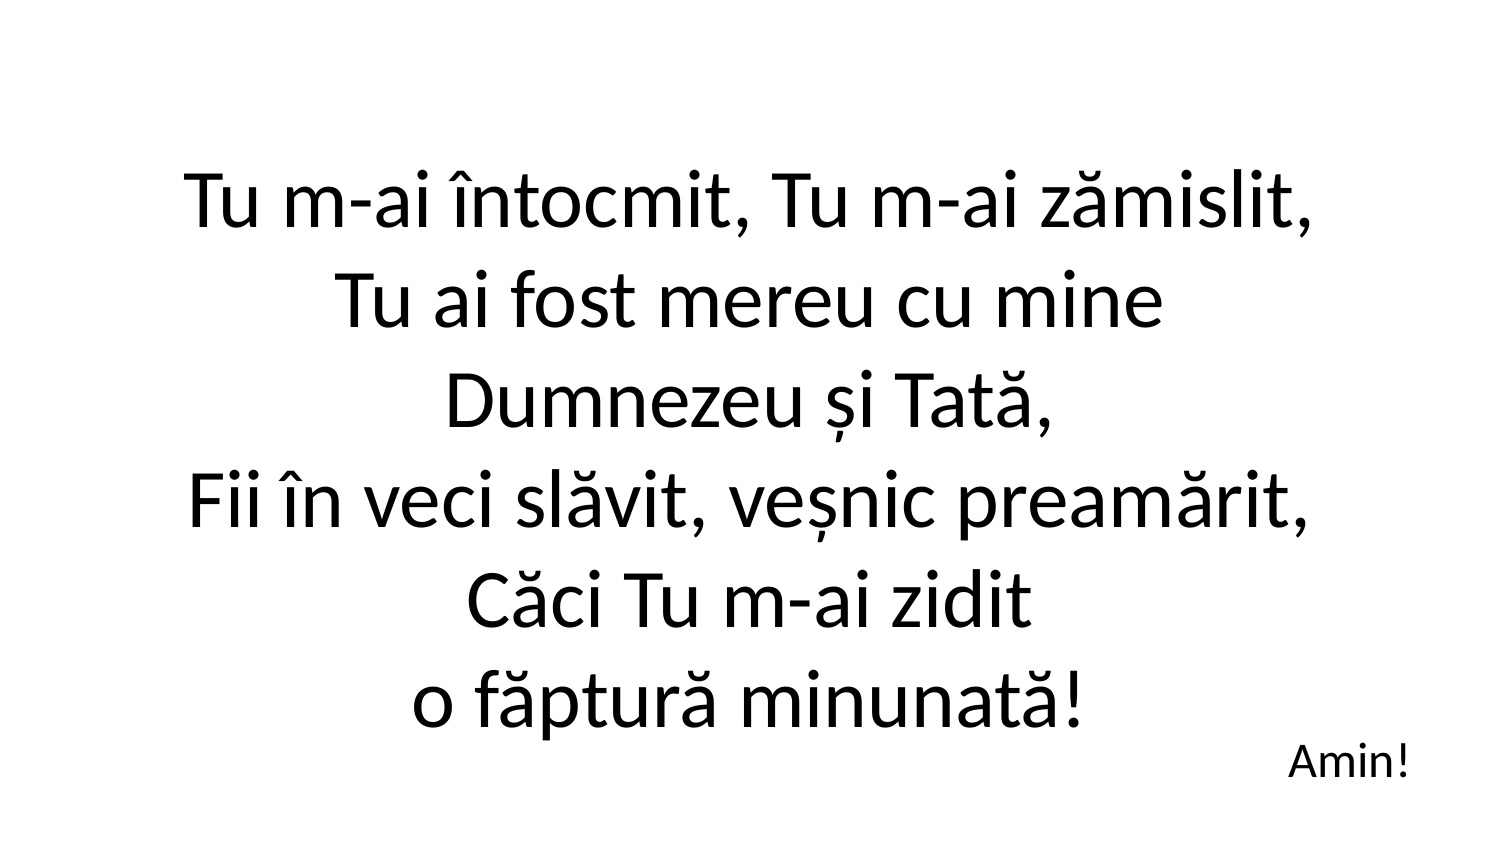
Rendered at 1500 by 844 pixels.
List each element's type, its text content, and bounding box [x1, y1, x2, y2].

text_box Tu m-ai întocmit, Tu m-ai zămislit, Tu ai fost mereu cu mine Dumnezeu și Tată, Fii în veci slăvit, veșnic preamărit, Căci Tu m-ai zidit o făptură minunată! [168, 92, 1332, 752]
text_box Amin! [1273, 674, 1427, 795]
